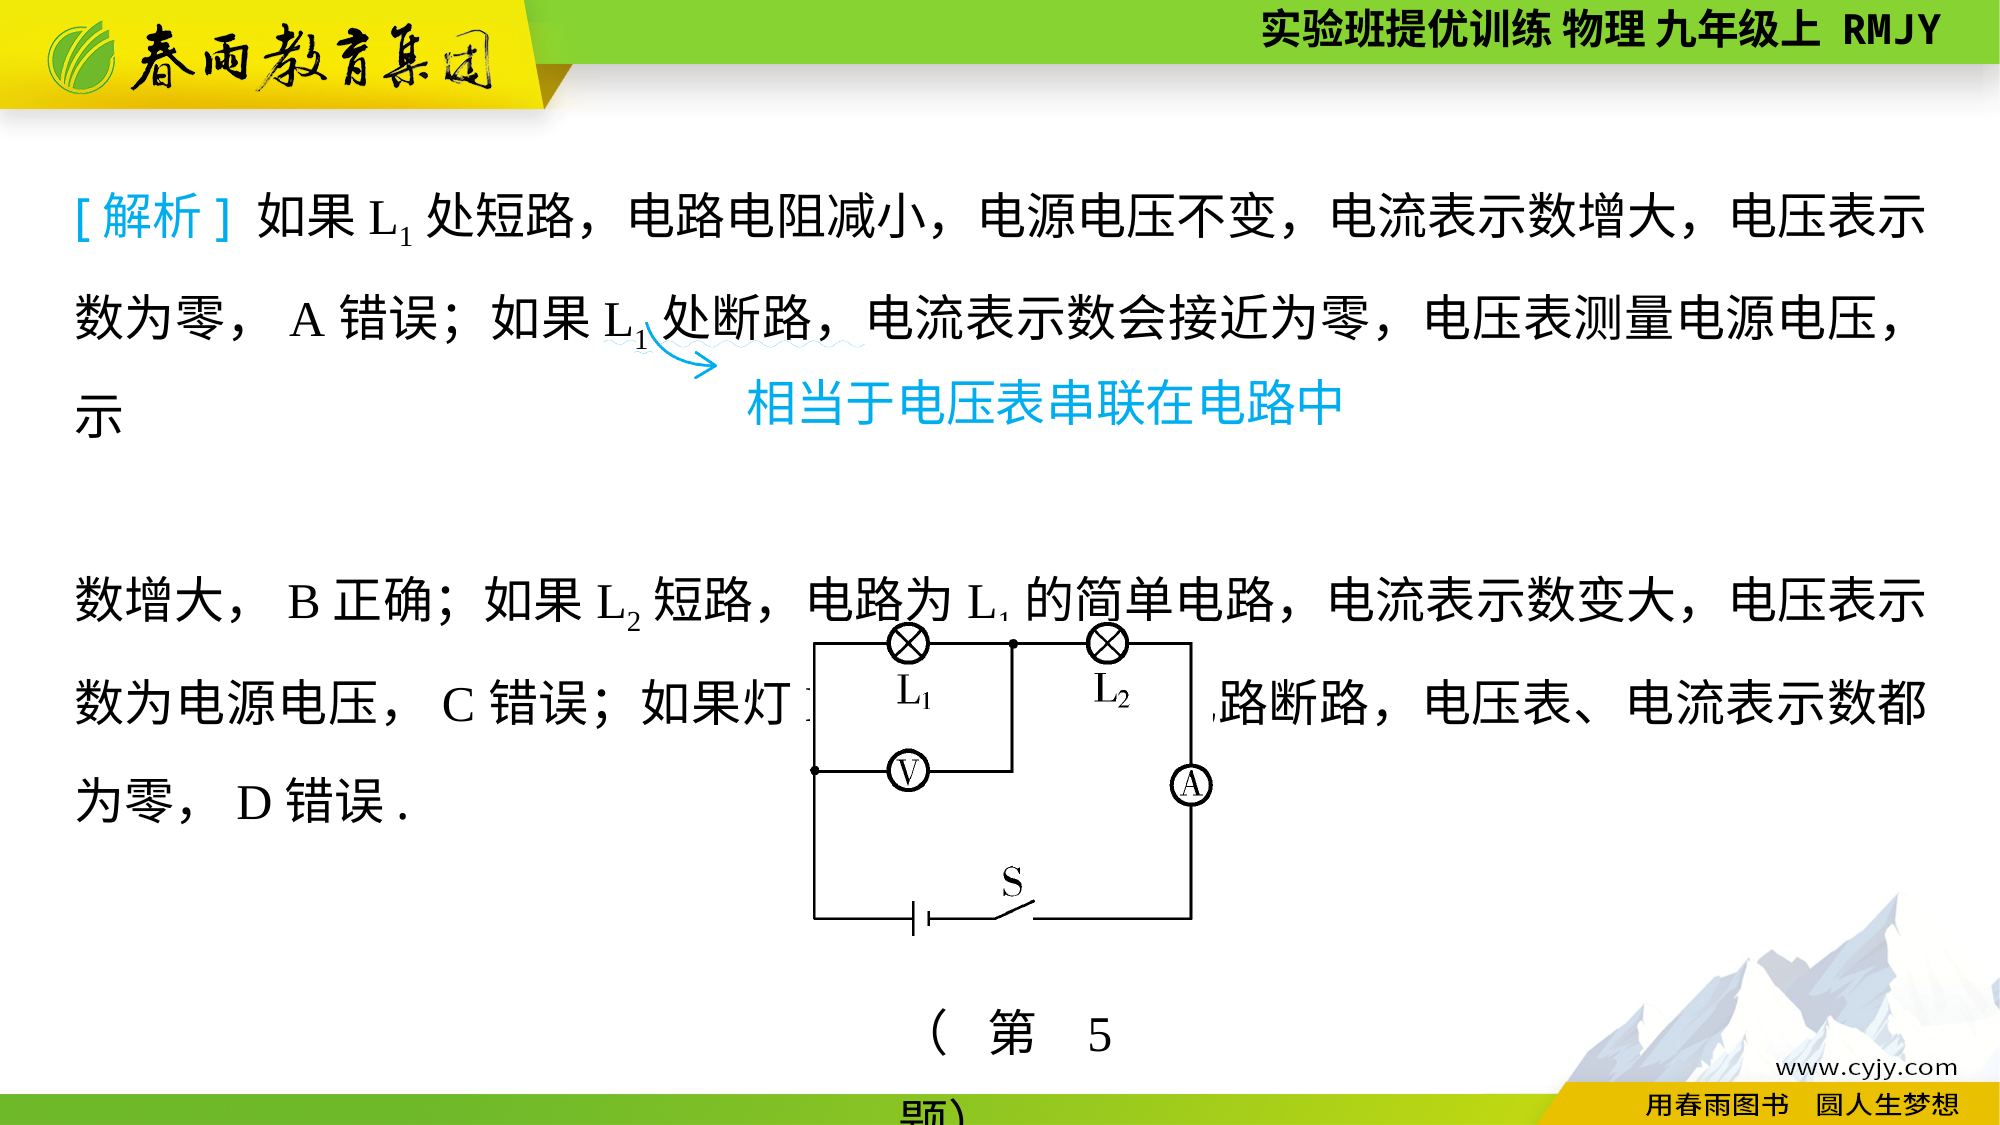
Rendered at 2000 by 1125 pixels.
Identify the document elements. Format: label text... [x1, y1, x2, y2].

text_box 相当于电压表串联在电路中 [731, 334, 1362, 440]
text_box （第5题） [884, 964, 1139, 1069]
picture [0, 0, 2000, 1125]
list [解析] 如果L1处短路，电路电阻减小，电源电压不变，电流表示数增大，电压表示数为零，A错误；如果L1处断路，电流表示数会接近为零，电压表测量电源电压，示 数增大，B正确；如果L2短路，电路为L1的简单电路，电流表示数变大，电压表示数为电源电压，C错误；如果灯L2断路，则整个电路断路，电压表、电流表示数都为零，D错误. [59, 142, 1944, 692]
